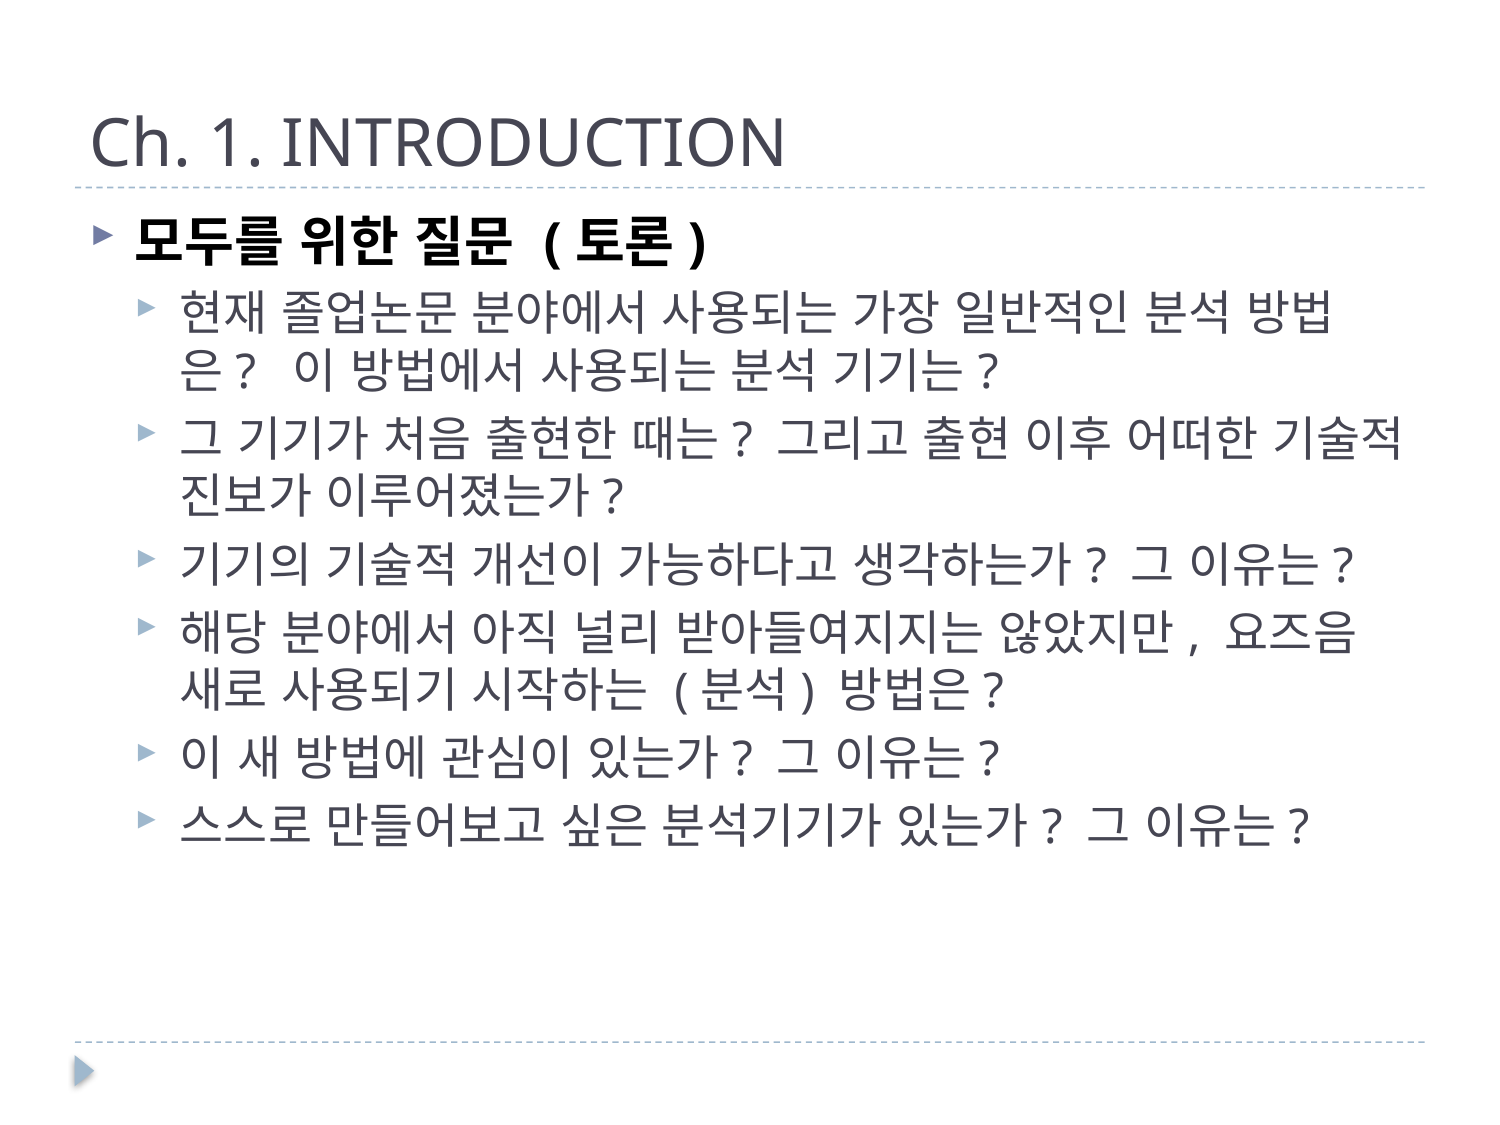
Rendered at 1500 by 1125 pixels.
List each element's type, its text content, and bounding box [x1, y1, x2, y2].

title Ch. 1. INTRODUCTION [75, 24, 1425, 188]
list 모두를 위한 질문 (토론) 현재 졸업논문 분야에서 사용되는 가장 일반적인 분석 방법은? 이 방법에서 사용되는 분석 기기는? 그 기기가 처음 출현한 때는? 그리고 출현 이후 어떠한 기술적 진보가 이루어졌는가? 기기의 기술적 개선이 가능하다고 생각하는가? 그 이유는? 해당 분야에서 아직 널리 받아들여지지는 않았지만, 요즈음 새로 사용되기 시작하는 (분석) 방법은? 이 새 방법에 관심이 있는가? 그 이유는? 스스로 만들어보고 싶은 분석기기가 있는가? 그 이유는? [75, 200, 1425, 1010]
